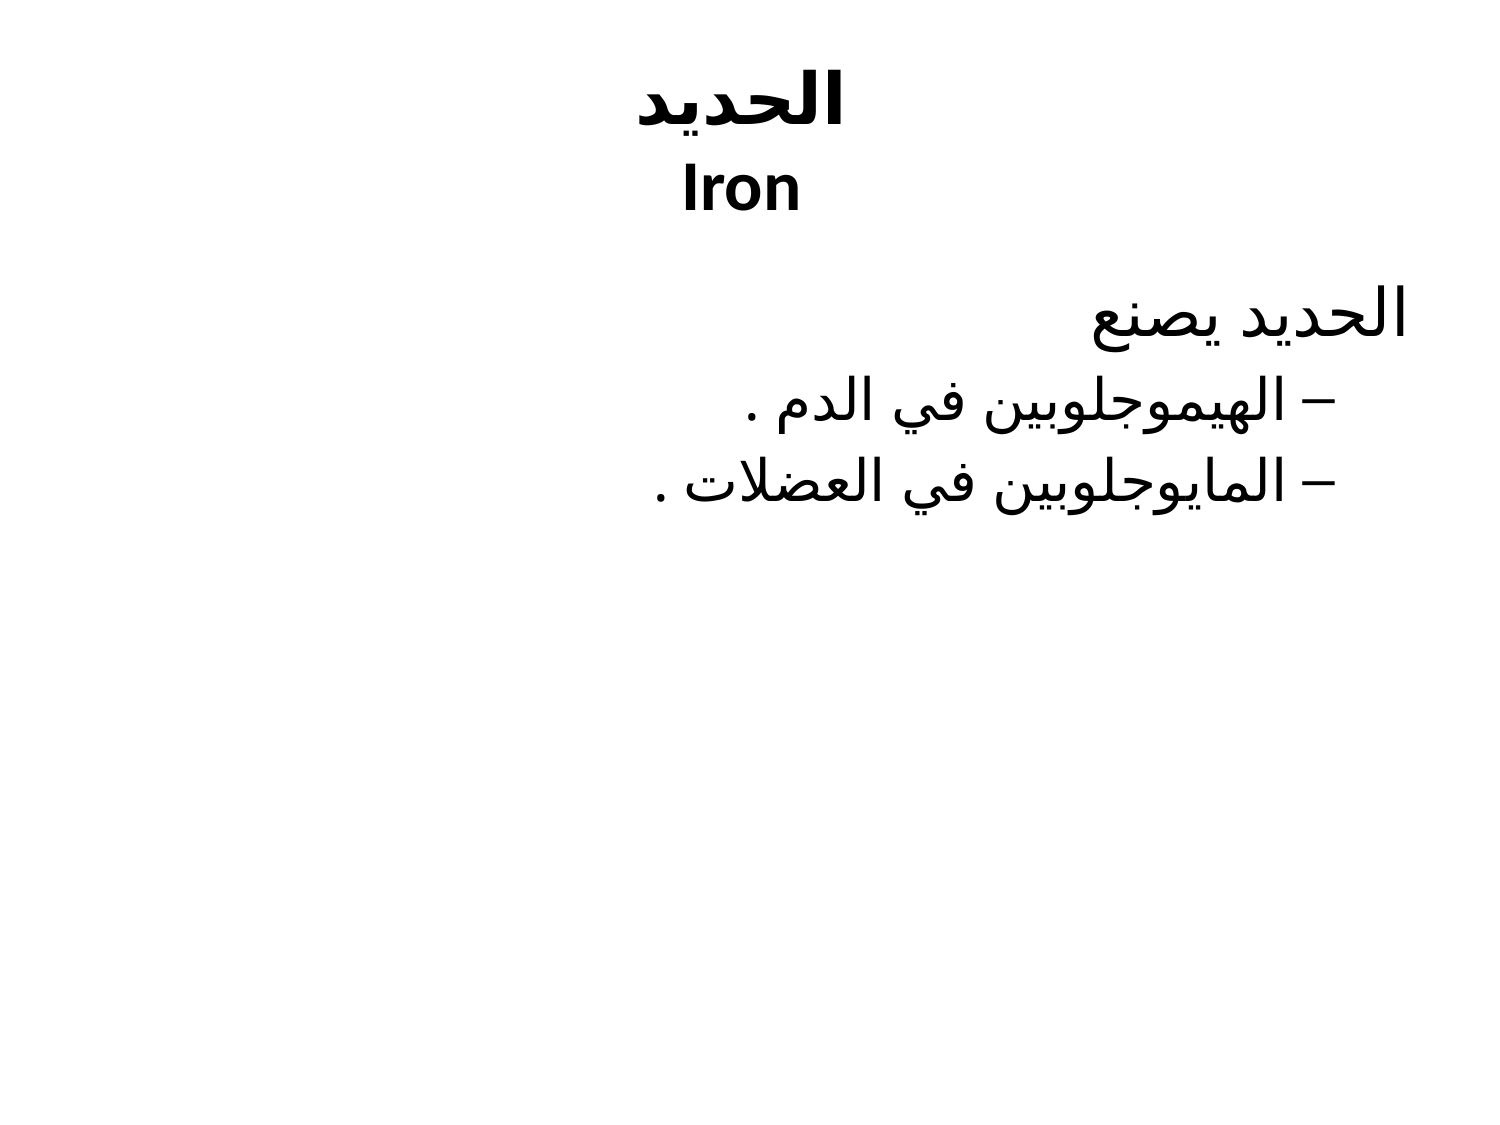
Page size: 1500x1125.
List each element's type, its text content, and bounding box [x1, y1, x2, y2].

title الحديد Iron [75, 45, 1425, 233]
list الحديد يصنع الهيموجلوبين في الدم . المايوجلوبين في العضلات . [75, 262, 1425, 1005]
